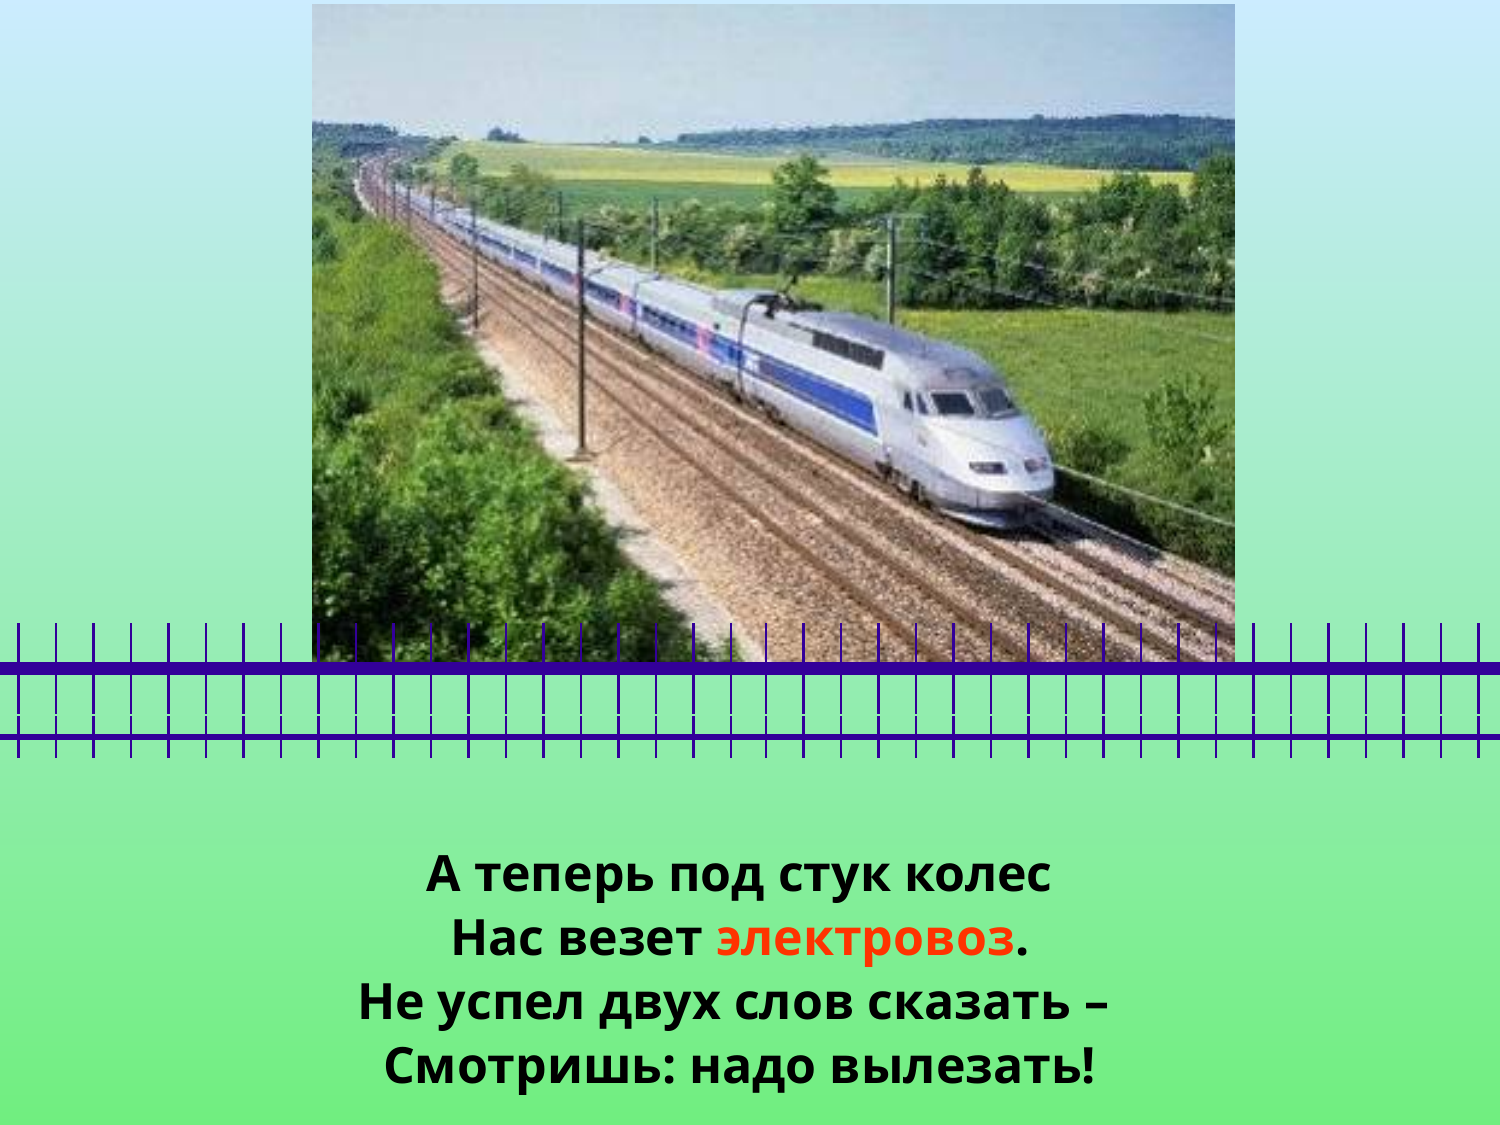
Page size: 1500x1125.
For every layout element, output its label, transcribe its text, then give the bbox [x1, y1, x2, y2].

picture [0, 597, 1500, 764]
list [312, 4, 1235, 596]
text_box А теперь под стук колес Нас везет электровоз. Не успел двух слов сказать – Смотришь: надо вылезать! [64, 841, 1415, 1125]
